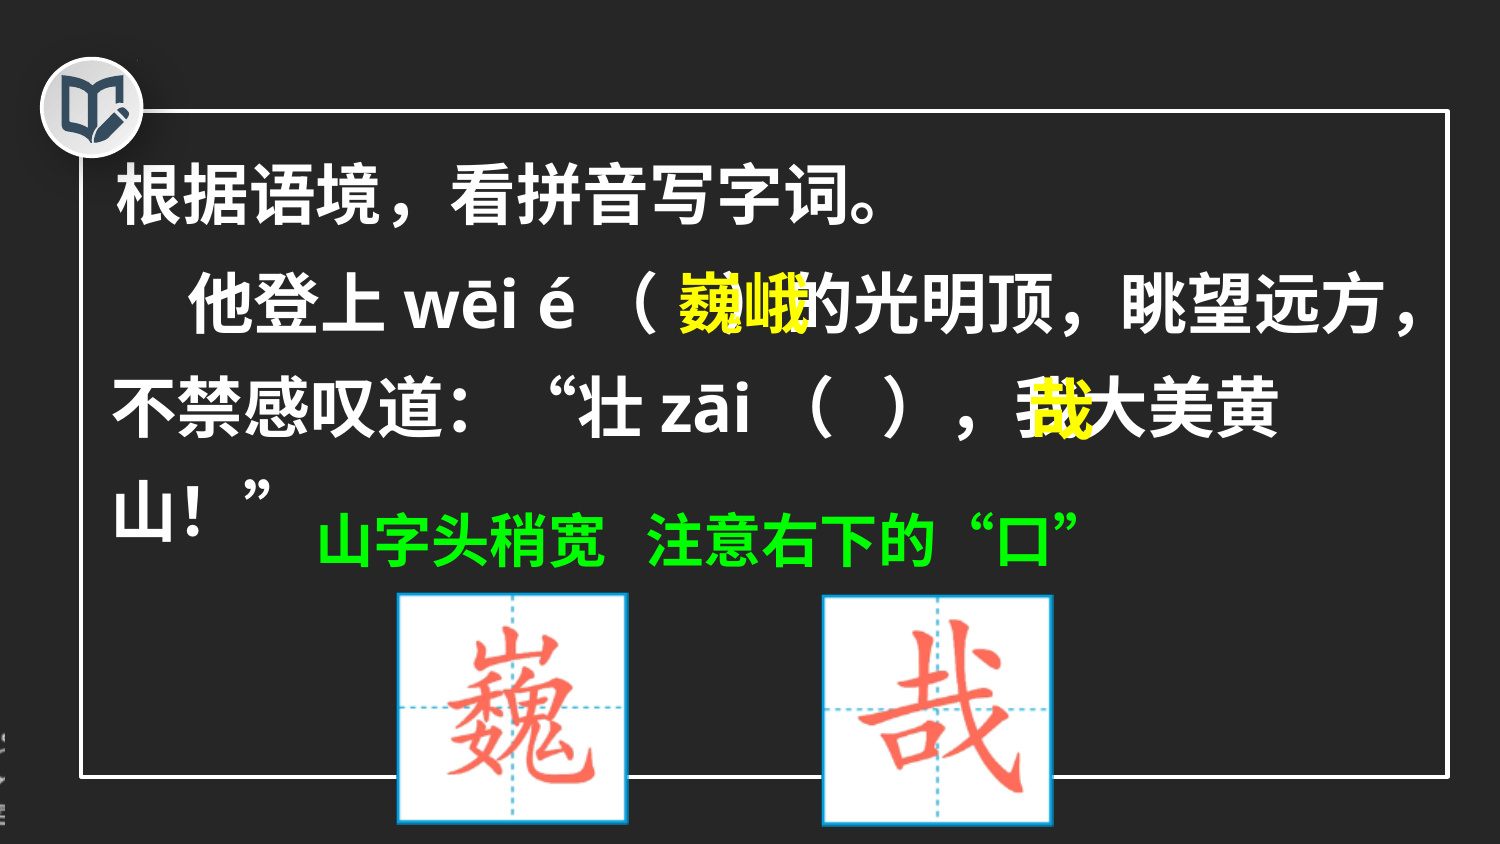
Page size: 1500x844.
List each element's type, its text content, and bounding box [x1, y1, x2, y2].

text_box 他登上wēi é（ ）的光明顶，眺望远方，不禁感叹道：“壮zāi（ ），我大美黄山！” [95, 231, 1419, 558]
text_box 巍峨 [662, 231, 896, 350]
text_box [79, 109, 1450, 779]
text_box 根据语境，看拼音写字词。 [100, 121, 1425, 241]
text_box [41, 58, 142, 157]
text_box 注意右下的“口” [651, 497, 1173, 582]
text_box 哉 [1013, 336, 1153, 455]
picture [0, 0, 1500, 844]
text_box 山字头稍宽 [300, 496, 651, 582]
